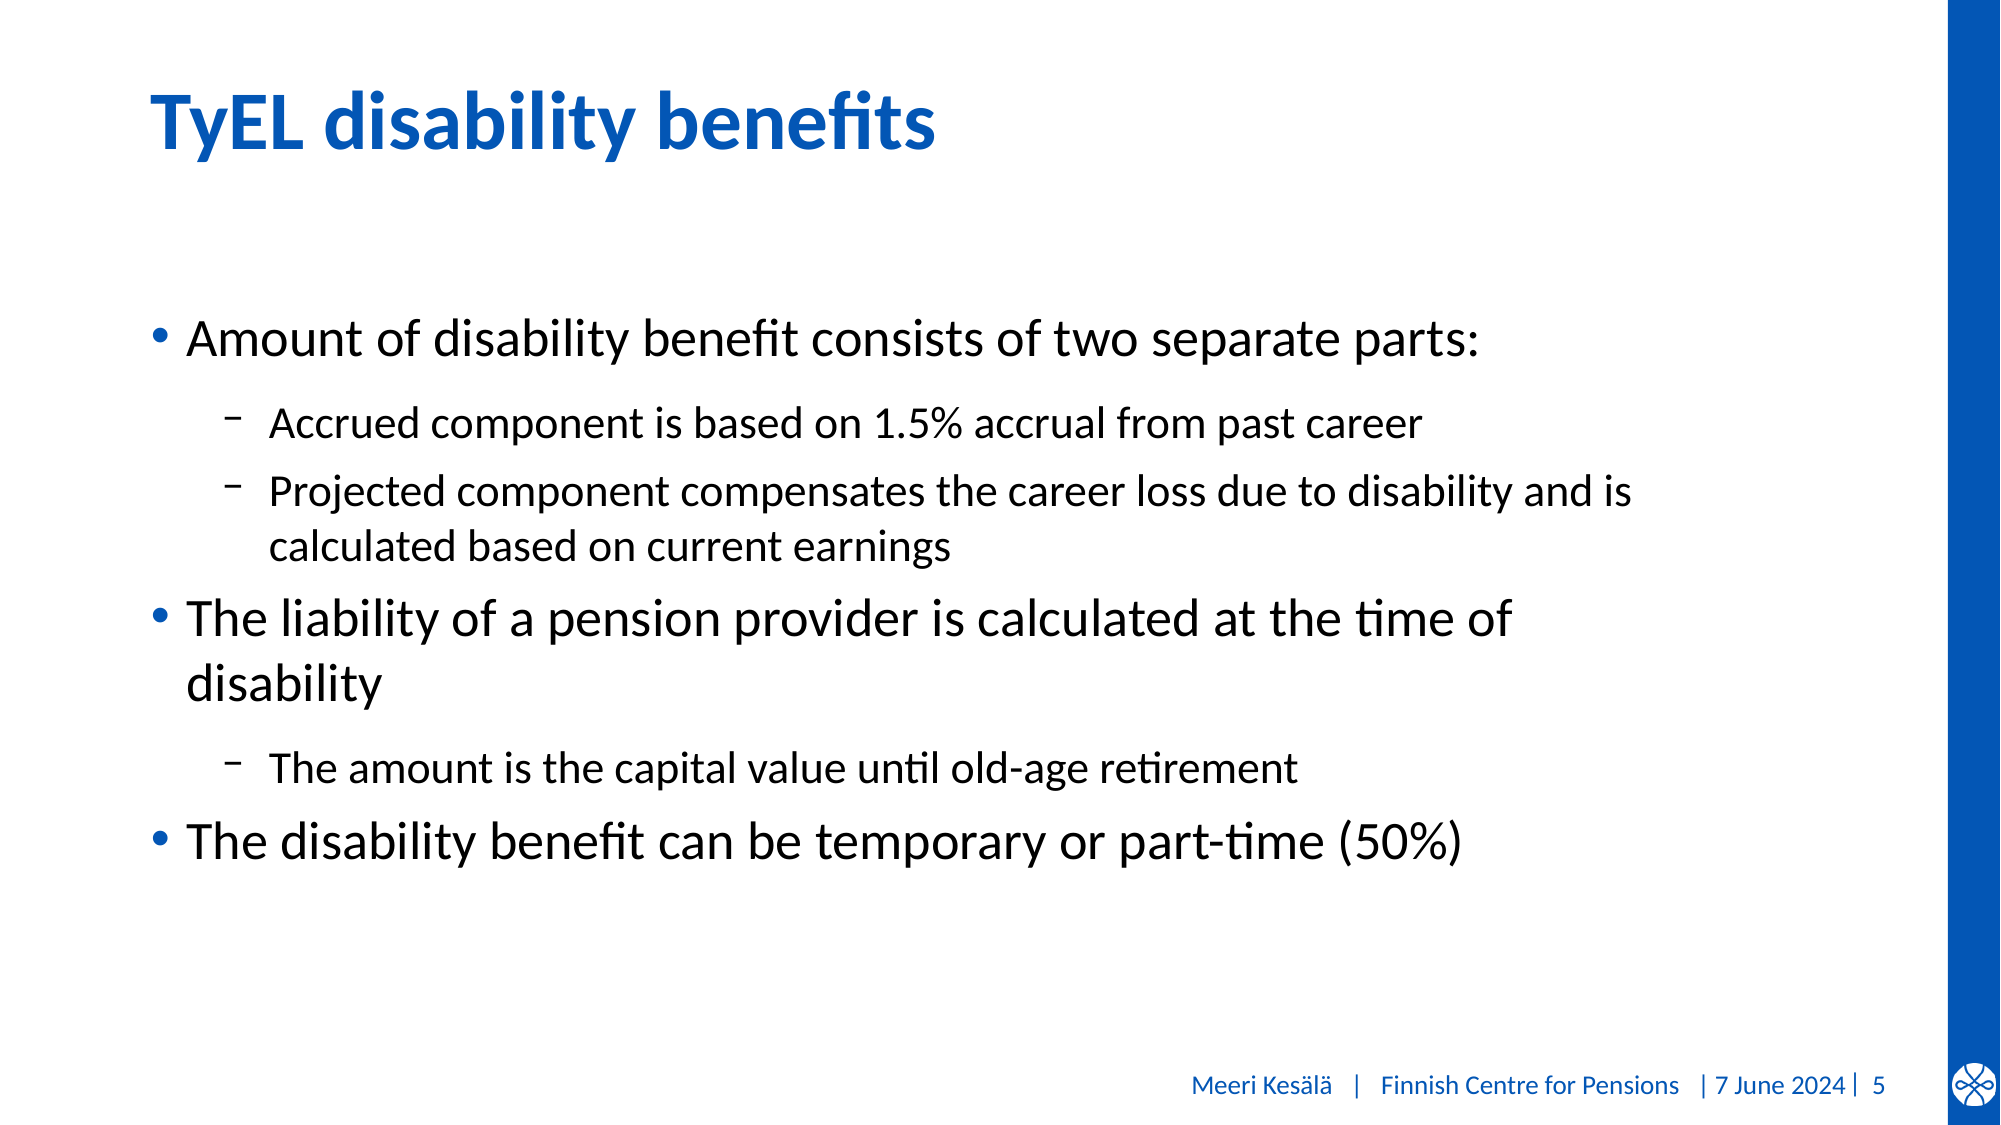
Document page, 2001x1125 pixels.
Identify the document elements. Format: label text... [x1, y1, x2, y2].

picture [1952, 1063, 1996, 1106]
title TyEL disability benefits [135, 59, 1701, 278]
footer Meeri Kesälä | Finnish Centre for Pensions | [729, 1057, 1722, 1111]
list Amount of disability benefit consists of two separate parts: Accrued component is based on 1.5% accrual from past career Projected component compensates the career loss due to disability and is calculated based on current earnings The liability of a pension provider is calculated at the time of disability The amount is the capital value until old-age retirement The disability benefit can be temporary or part-time (50%) [135, 295, 1701, 1010]
slide_number 5 [1857, 1057, 1924, 1111]
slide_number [1722, 1057, 1853, 1111]
